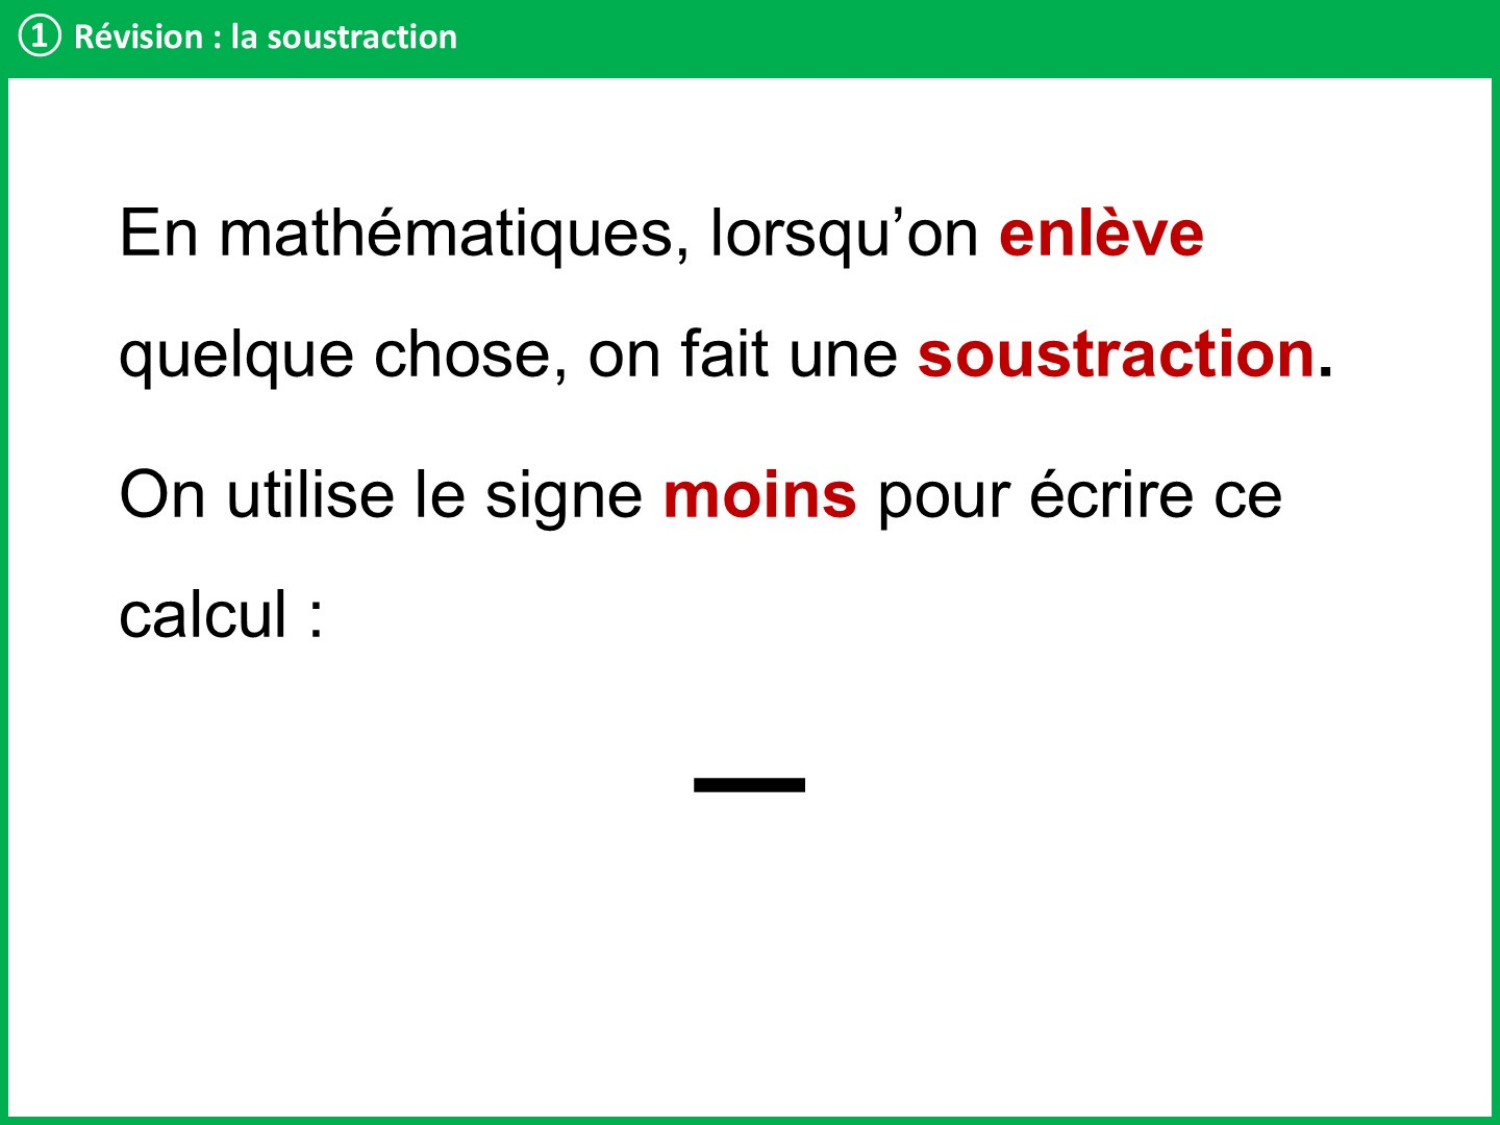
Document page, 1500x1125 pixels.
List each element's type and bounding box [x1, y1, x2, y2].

list [0, 0, 1500, 1125]
